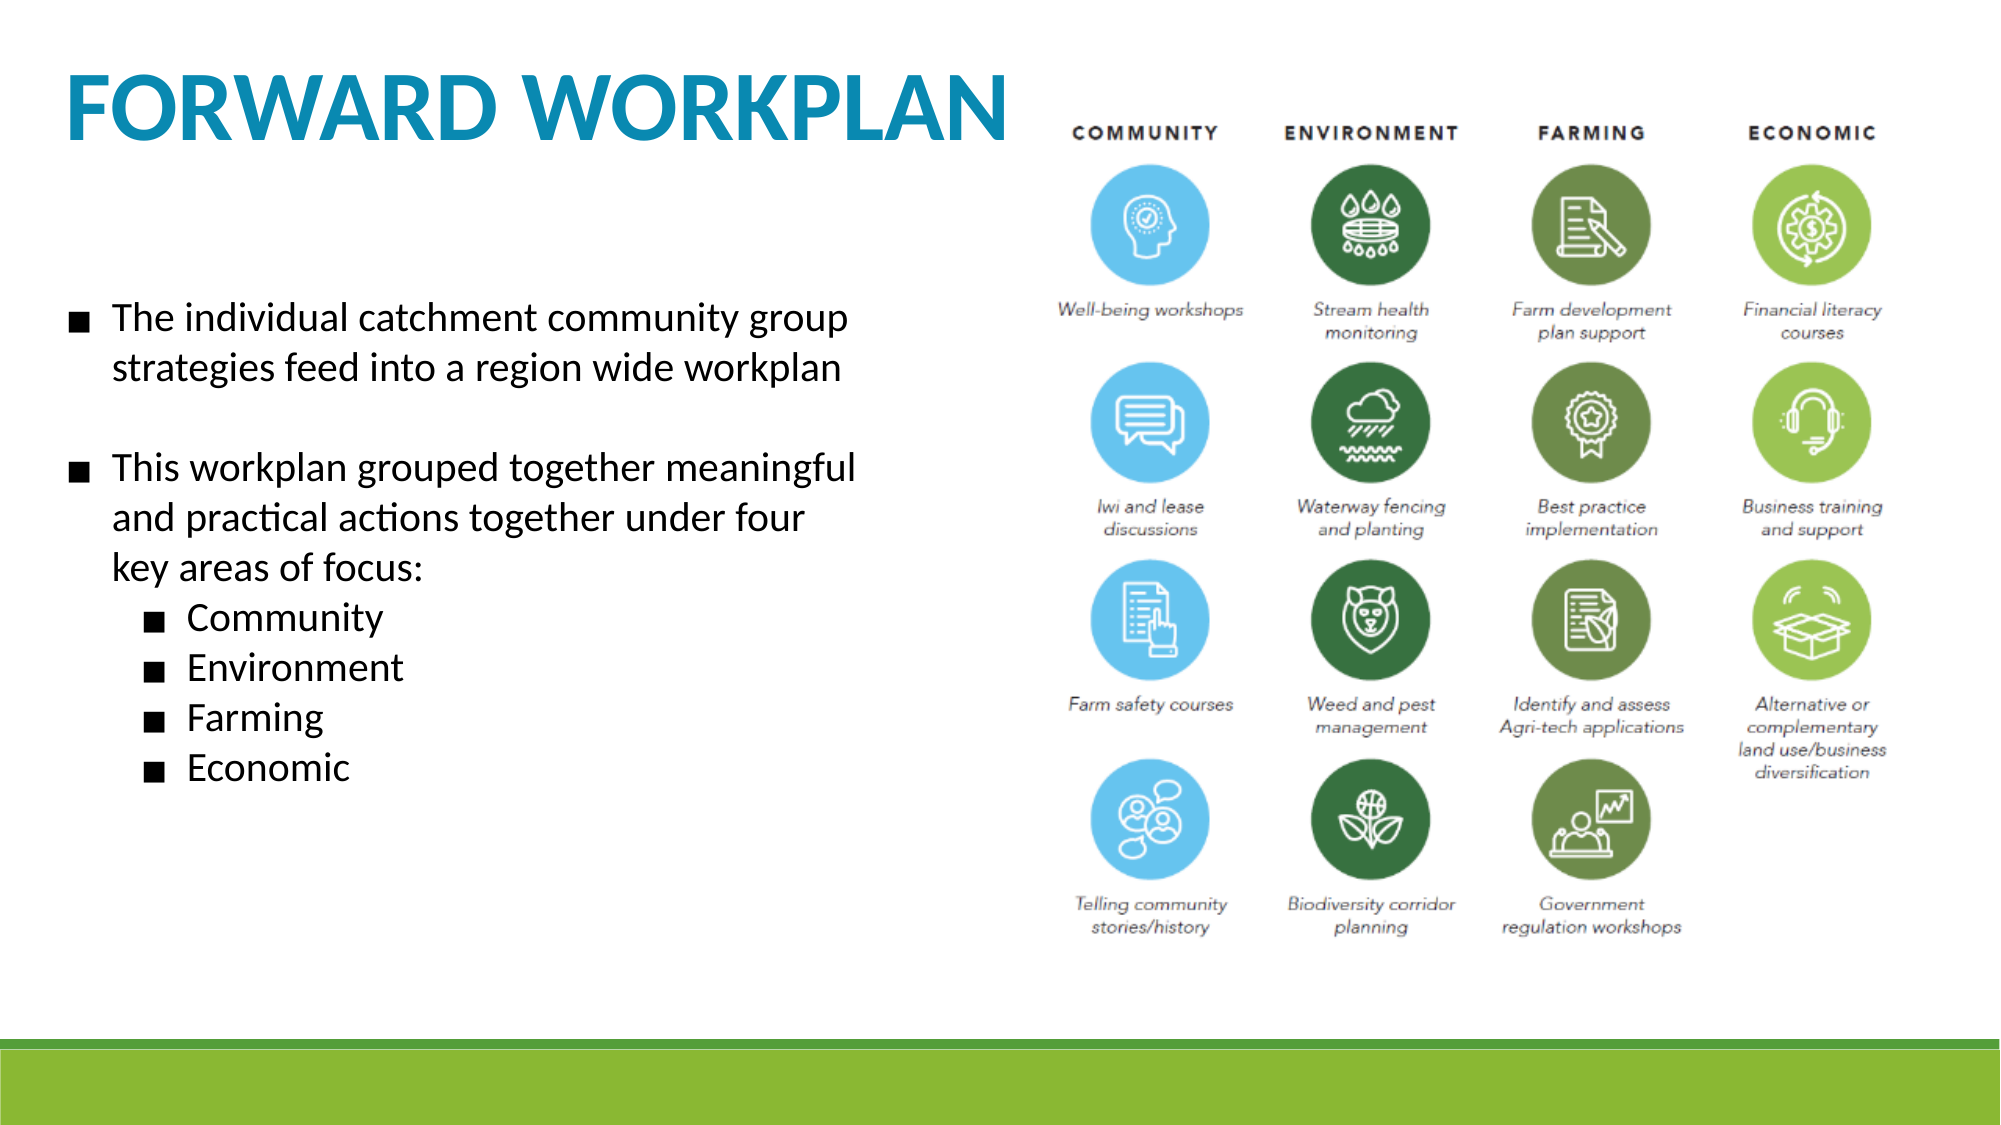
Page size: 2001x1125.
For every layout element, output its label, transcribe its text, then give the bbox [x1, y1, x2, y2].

picture [1032, 109, 1923, 962]
text_box FORWARD WORKPLAN [49, 32, 1162, 168]
text_box The individual catchment community group strategies feed into a region wide workplan This workplan grouped together meaningful and practical actions together under four key areas of focus: Community Environment Farming Economic [50, 282, 880, 1023]
